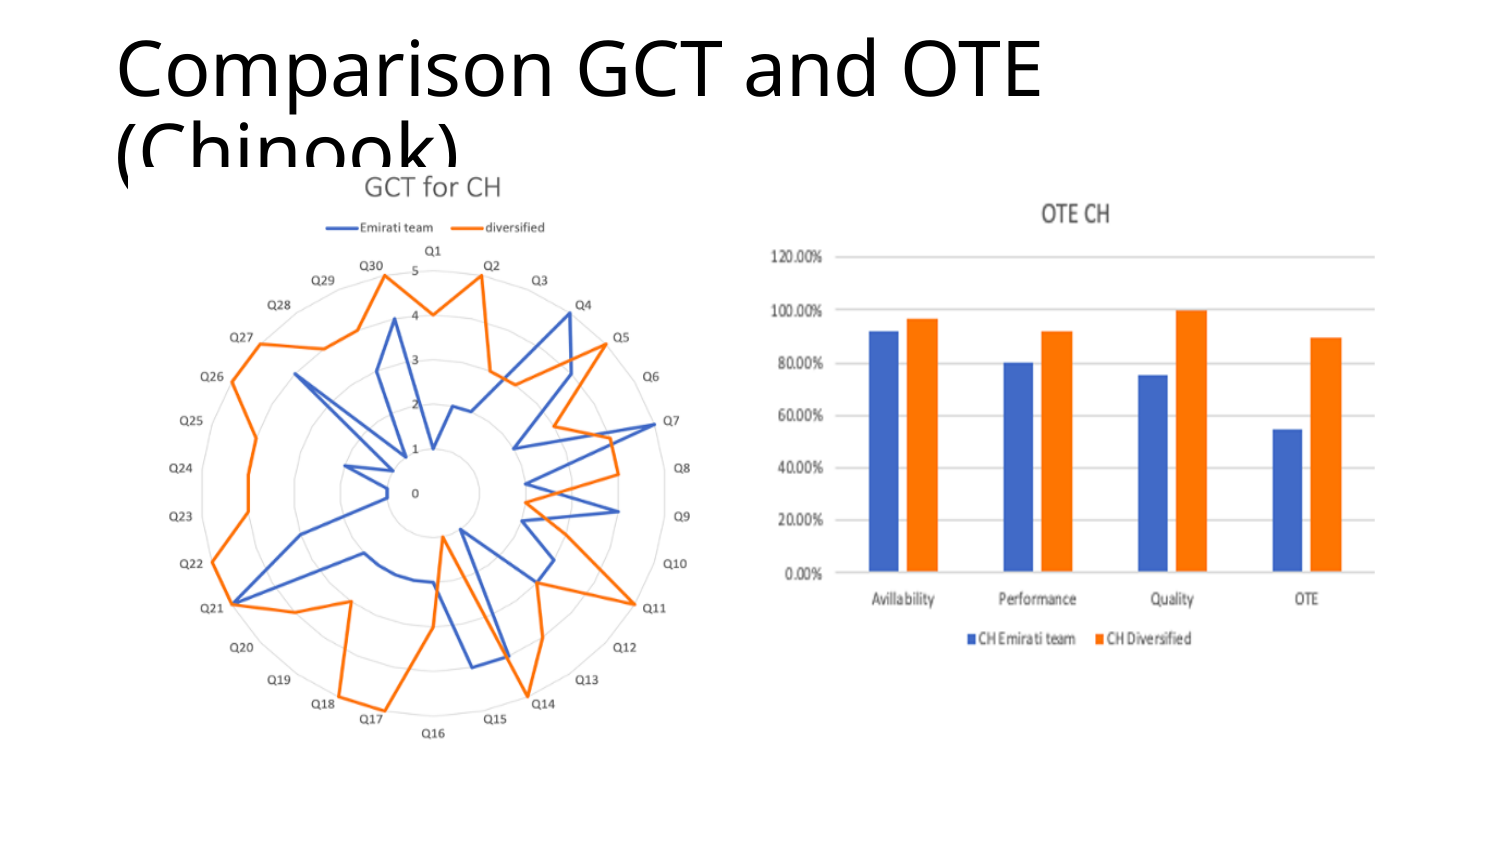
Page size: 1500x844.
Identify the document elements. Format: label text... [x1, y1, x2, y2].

title Comparison GCT and OTE (Chinook) [103, 44, 1397, 182]
picture [128, 167, 1375, 772]
